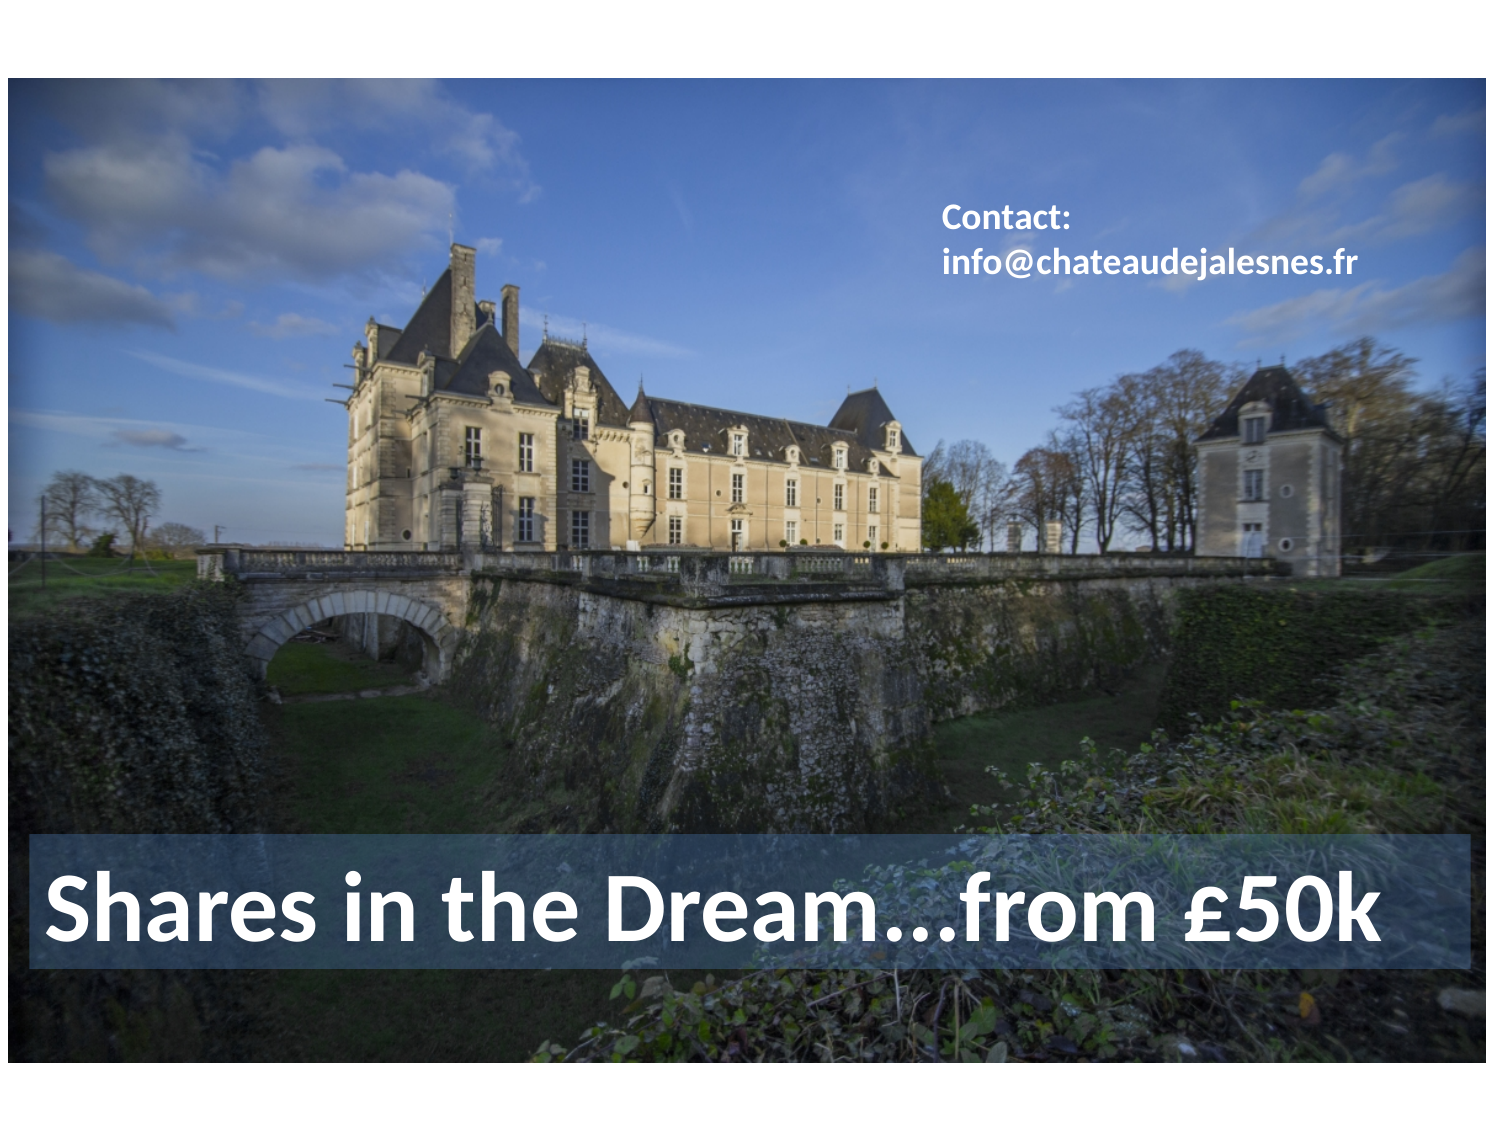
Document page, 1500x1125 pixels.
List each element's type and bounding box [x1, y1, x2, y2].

picture [8, 77, 1486, 1063]
